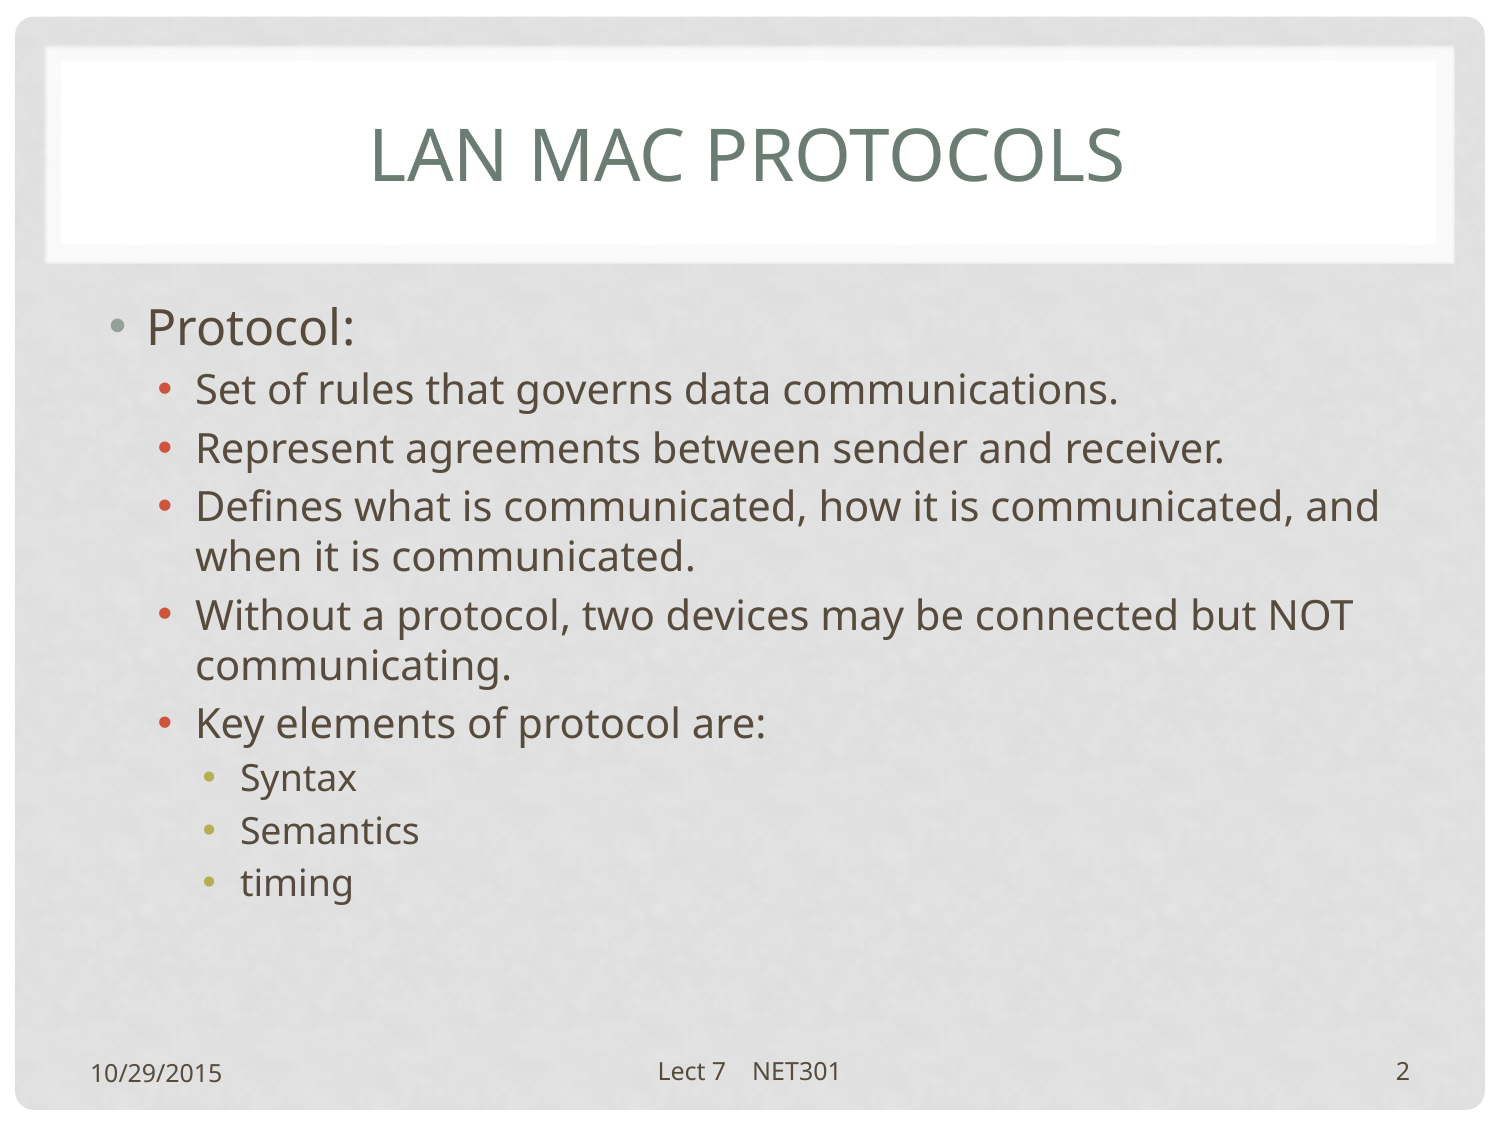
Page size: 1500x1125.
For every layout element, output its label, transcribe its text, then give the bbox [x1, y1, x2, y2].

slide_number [75, 1042, 425, 1103]
footer Lect 7 NET301 [512, 1042, 988, 1103]
slide_number 2 [1074, 1042, 1425, 1103]
list Protocol: Set of rules that governs data communications. Represent agreements between sender and receiver. Defines what is communicated, how it is communicated, and when it is communicated. Without a protocol, two devices may be connected but NOT communicating. Key elements of protocol are: Syntax Semantics timing [75, 287, 1425, 1005]
title LAN MAC protocols [69, 66, 1425, 238]
